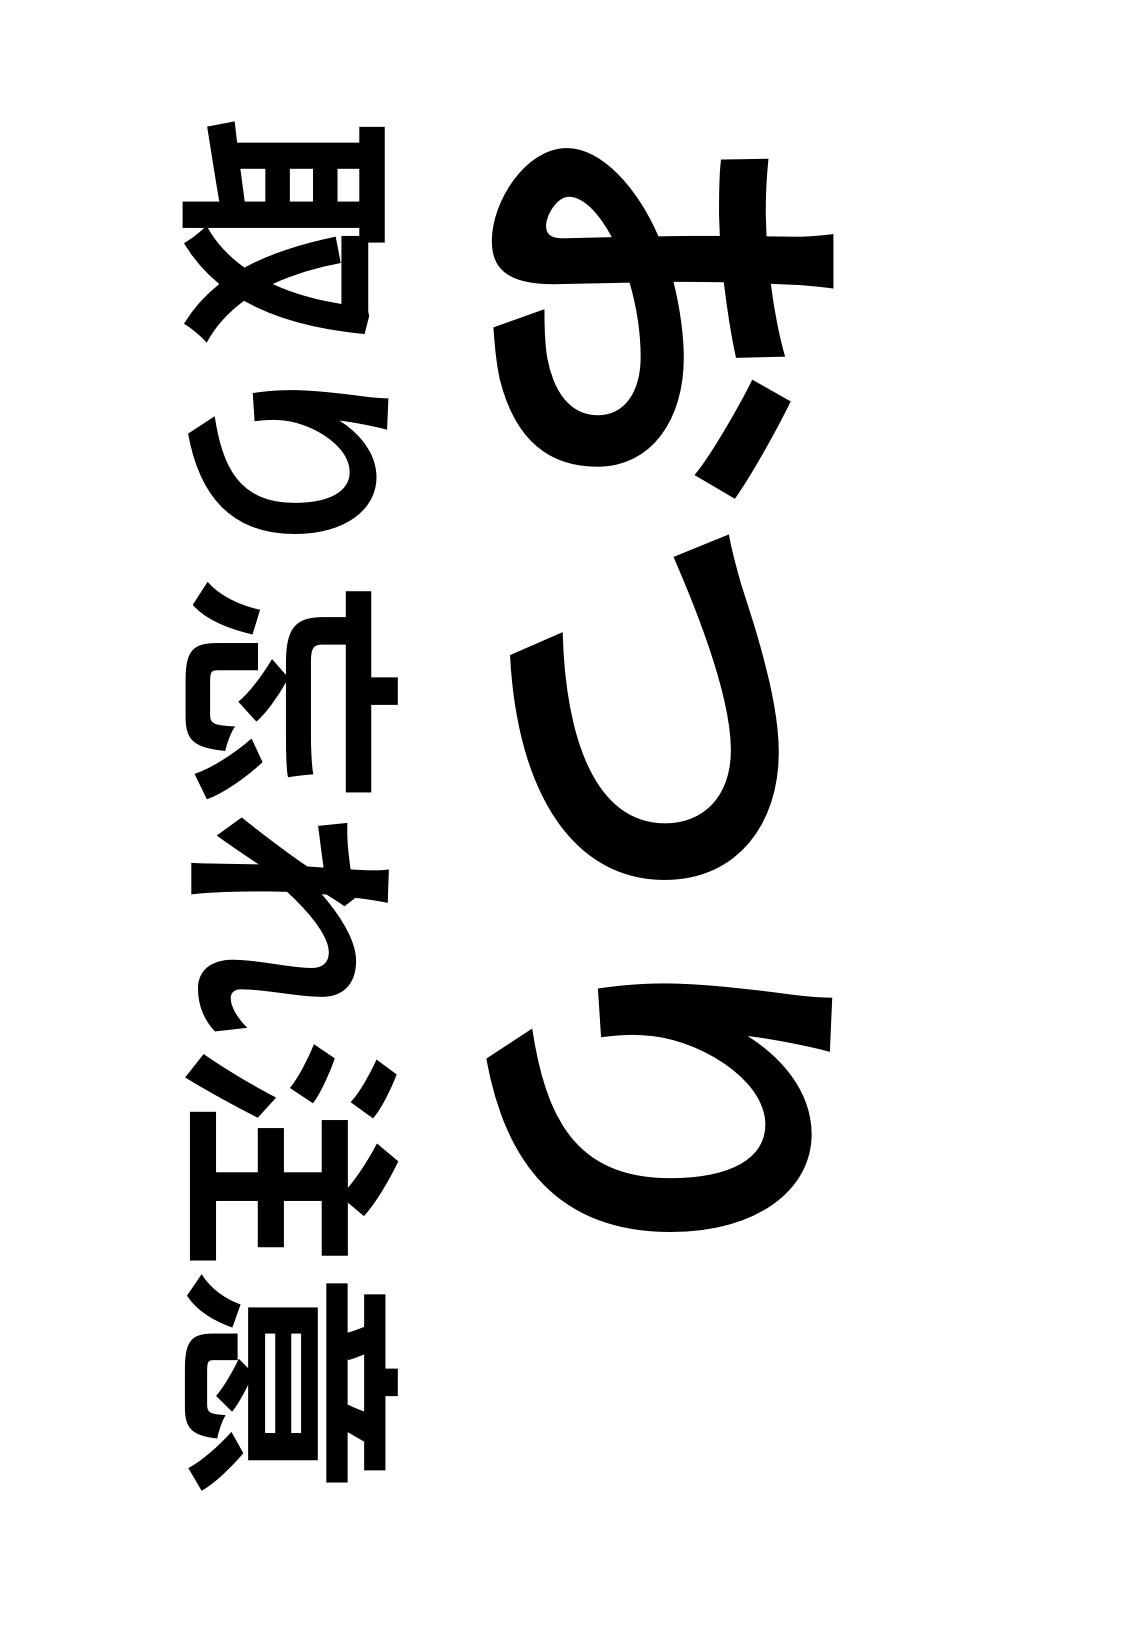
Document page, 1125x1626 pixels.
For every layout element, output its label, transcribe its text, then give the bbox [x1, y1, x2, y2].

text_box 取り忘れ注意 [150, 102, 629, 1513]
text_box おつり [425, 102, 962, 1320]
